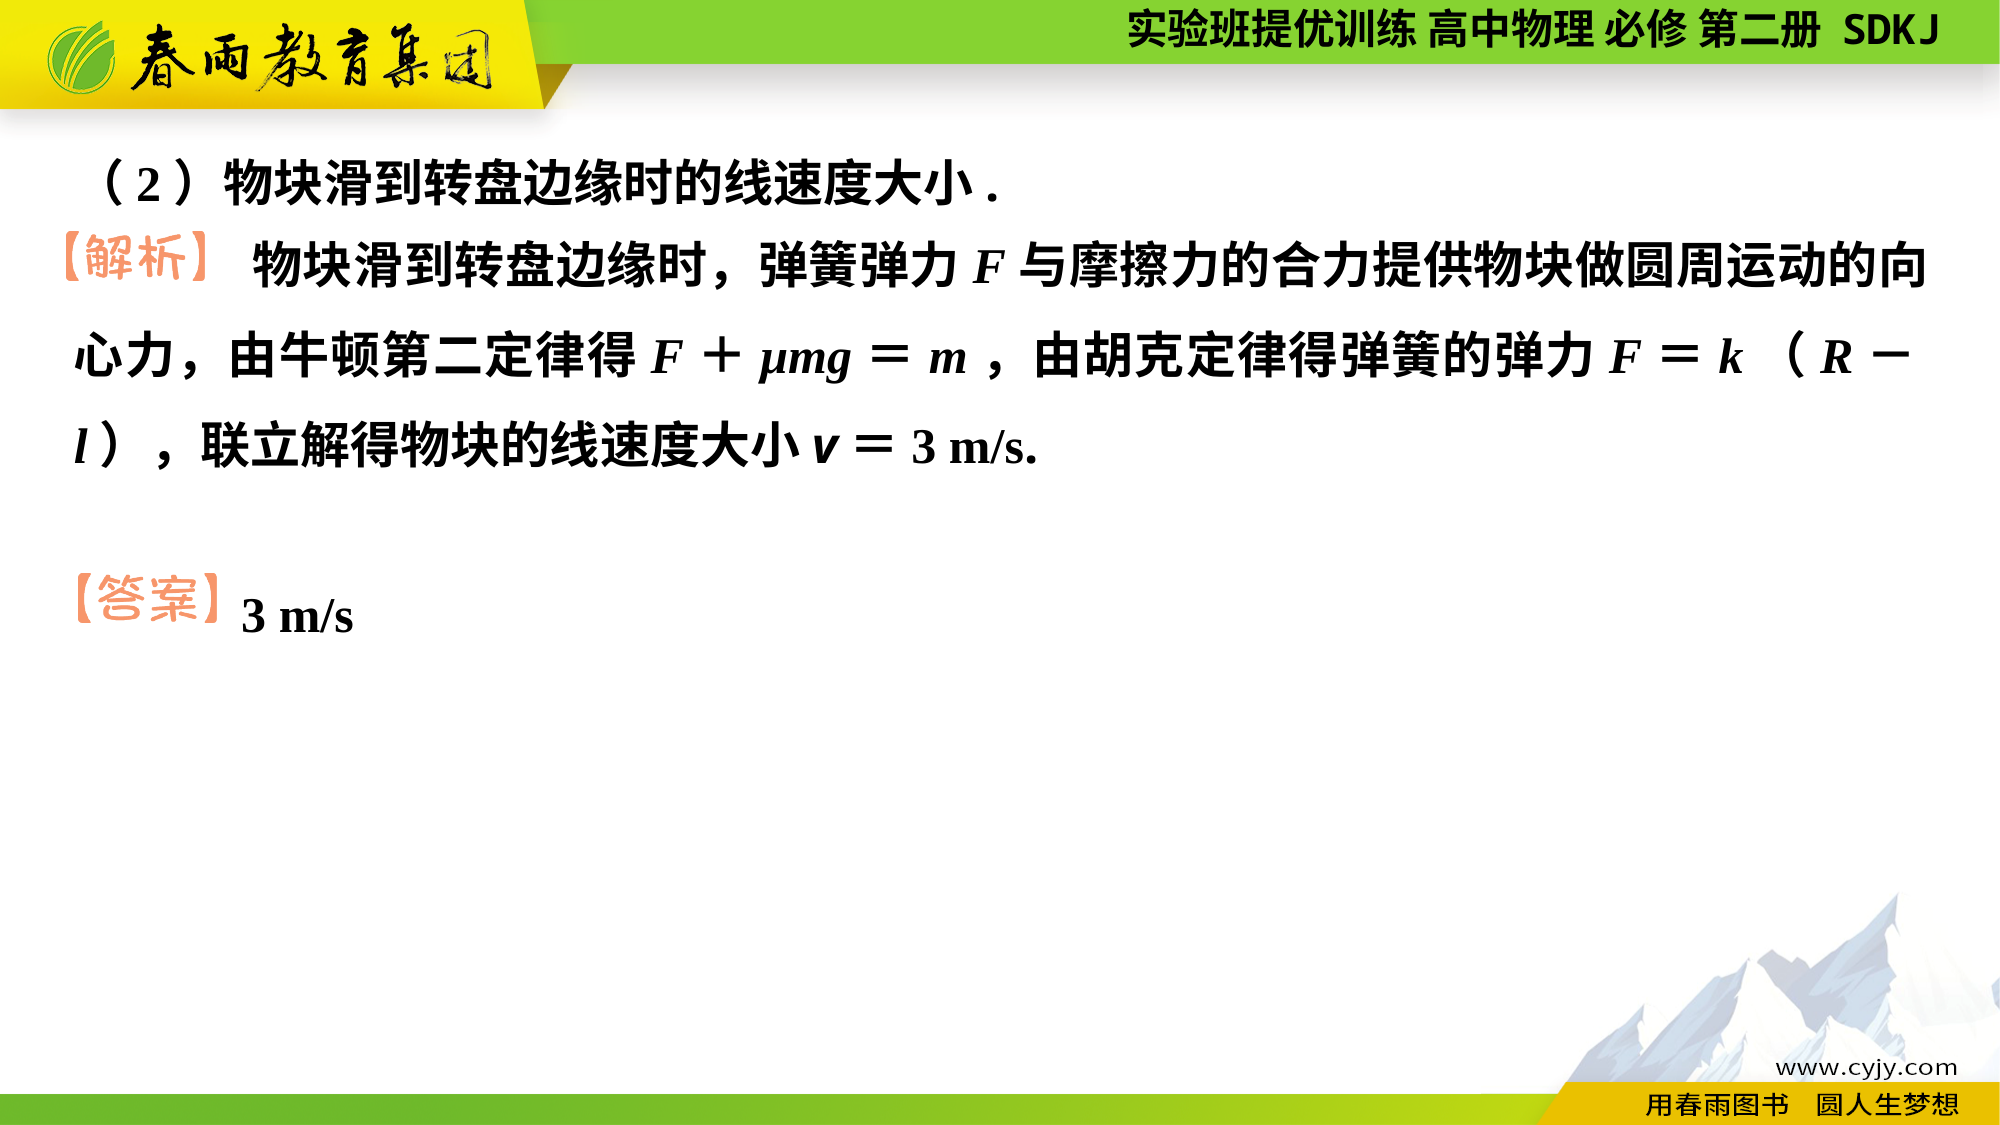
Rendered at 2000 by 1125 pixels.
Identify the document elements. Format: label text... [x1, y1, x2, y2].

text_box 3 m/s [226, 544, 369, 650]
list （2）物块滑到转盘边缘时的线速度大小. [59, 113, 1944, 209]
picture [0, 0, 2000, 1125]
